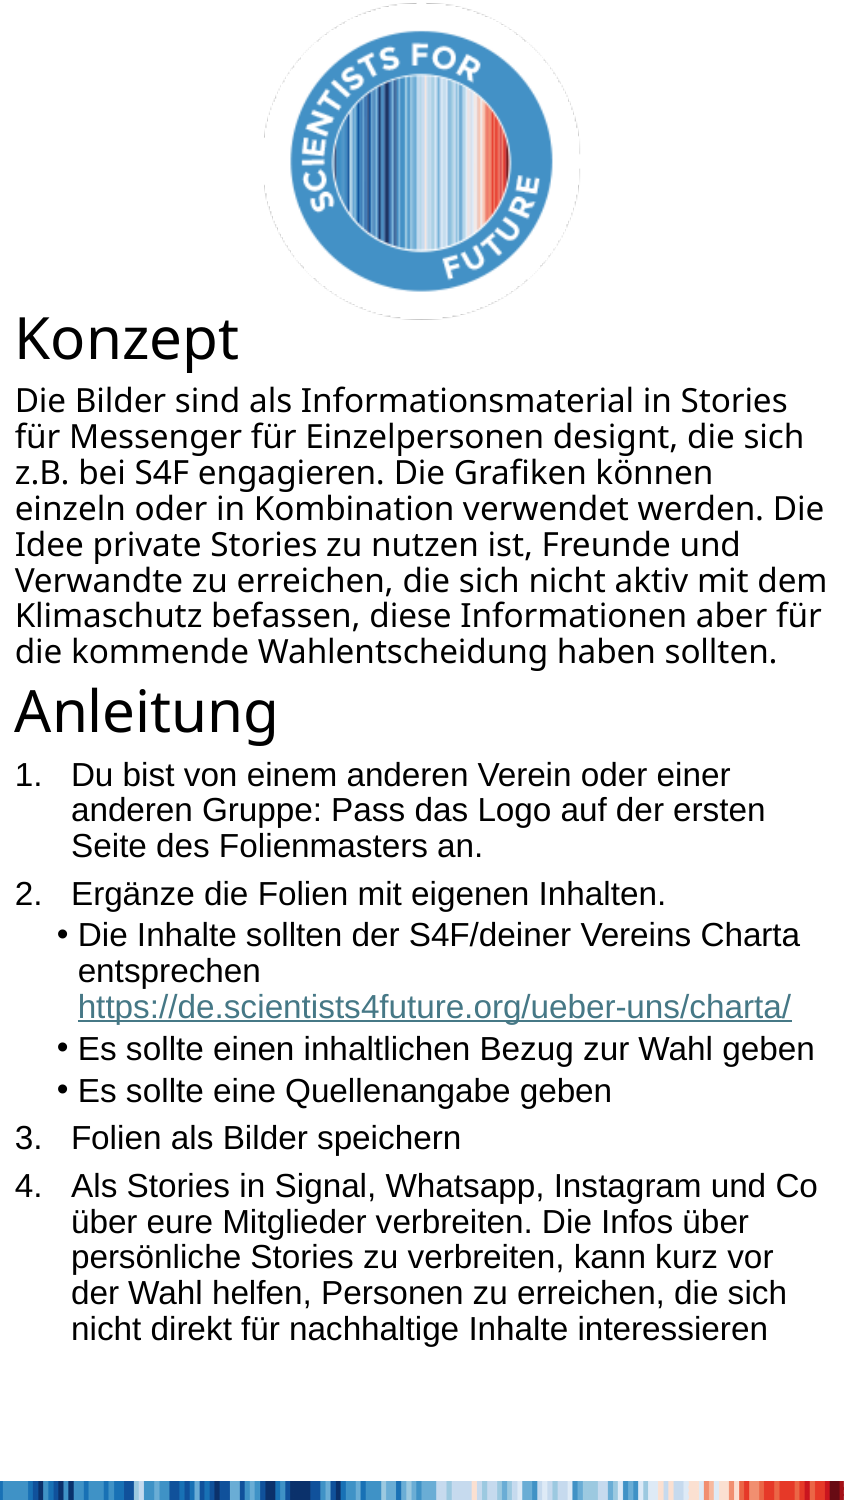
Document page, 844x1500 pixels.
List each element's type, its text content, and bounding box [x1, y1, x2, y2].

picture [263, 2, 581, 302]
picture [0, 1481, 844, 1500]
list Konzept Die Bilder sind als Informationsmaterial in Stories für Messenger für Einzelpersonen designt, die sich z.B. bei S4F engagieren. Die Grafiken können einzeln oder in Kombination verwendet werden. Die Idee private Stories zu nutzen ist, Freunde und Verwandte zu erreichen, die sich nicht aktiv mit dem Klimaschutz befassen, diese Informationen aber für die kommende Wahlentscheidung haben sollten. Anleitung Du bist von einem anderen Verein oder einer anderen Gruppe: Pass das Logo auf der ersten Seite des Folienmasters an. Ergänze die Folien mit eigenen Inhalten. Die Inhalte sollten der S4F/deiner Vereins Charta entsprechen https://de.scientists4future.org/ueber-uns/charta/ Es sollte einen inhaltlichen Bezug zur Wahl geben Es sollte eine Quellenangabe geben Folien als Bilder speichern Als Stories in Signal, Whatsapp, Instagram und Co über eure Mitglieder verbreiten. Die Infos über persönliche Stories zu verbreiten, kann kurz vor der Wahl helfen, Personen zu erreichen, die sich nicht direkt für nachhaltige Inhalte interessieren [0, 302, 844, 1473]
